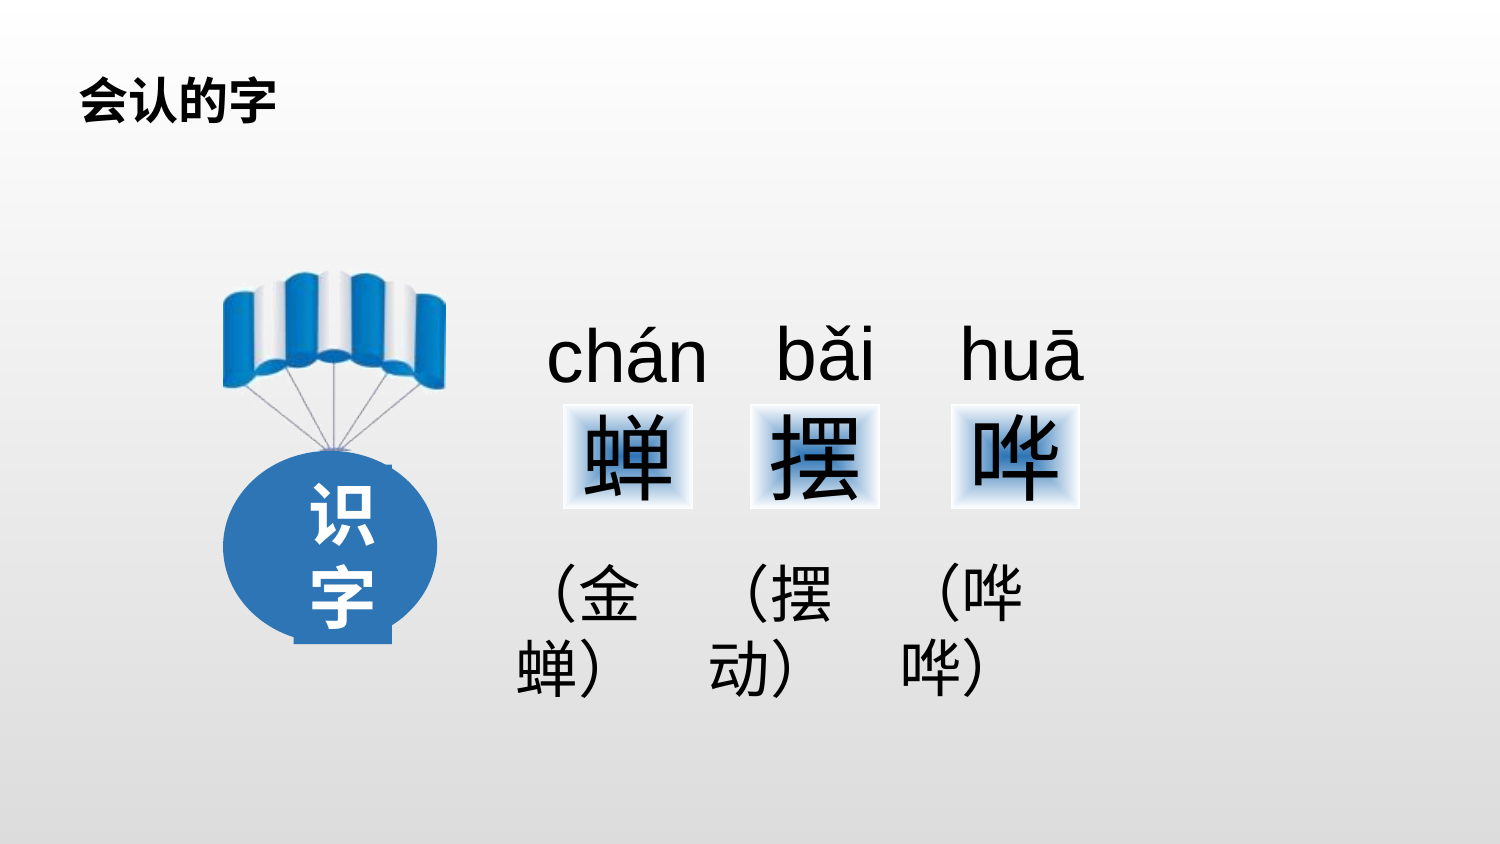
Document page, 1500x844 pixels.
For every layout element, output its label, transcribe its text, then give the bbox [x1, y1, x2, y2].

text_box 哗 [950, 403, 1081, 509]
text_box huā [947, 300, 1096, 402]
text_box chán [535, 301, 721, 403]
text_box （哗哗） [887, 548, 1143, 710]
text_box （摆动） [696, 549, 934, 711]
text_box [223, 269, 446, 647]
text_box bǎi [764, 300, 888, 402]
text_box （金蝉） [504, 549, 696, 711]
text_box 蝉 [563, 403, 693, 509]
text_box 摆 [750, 403, 881, 509]
text_box 会认的字 [0, 70, 423, 132]
